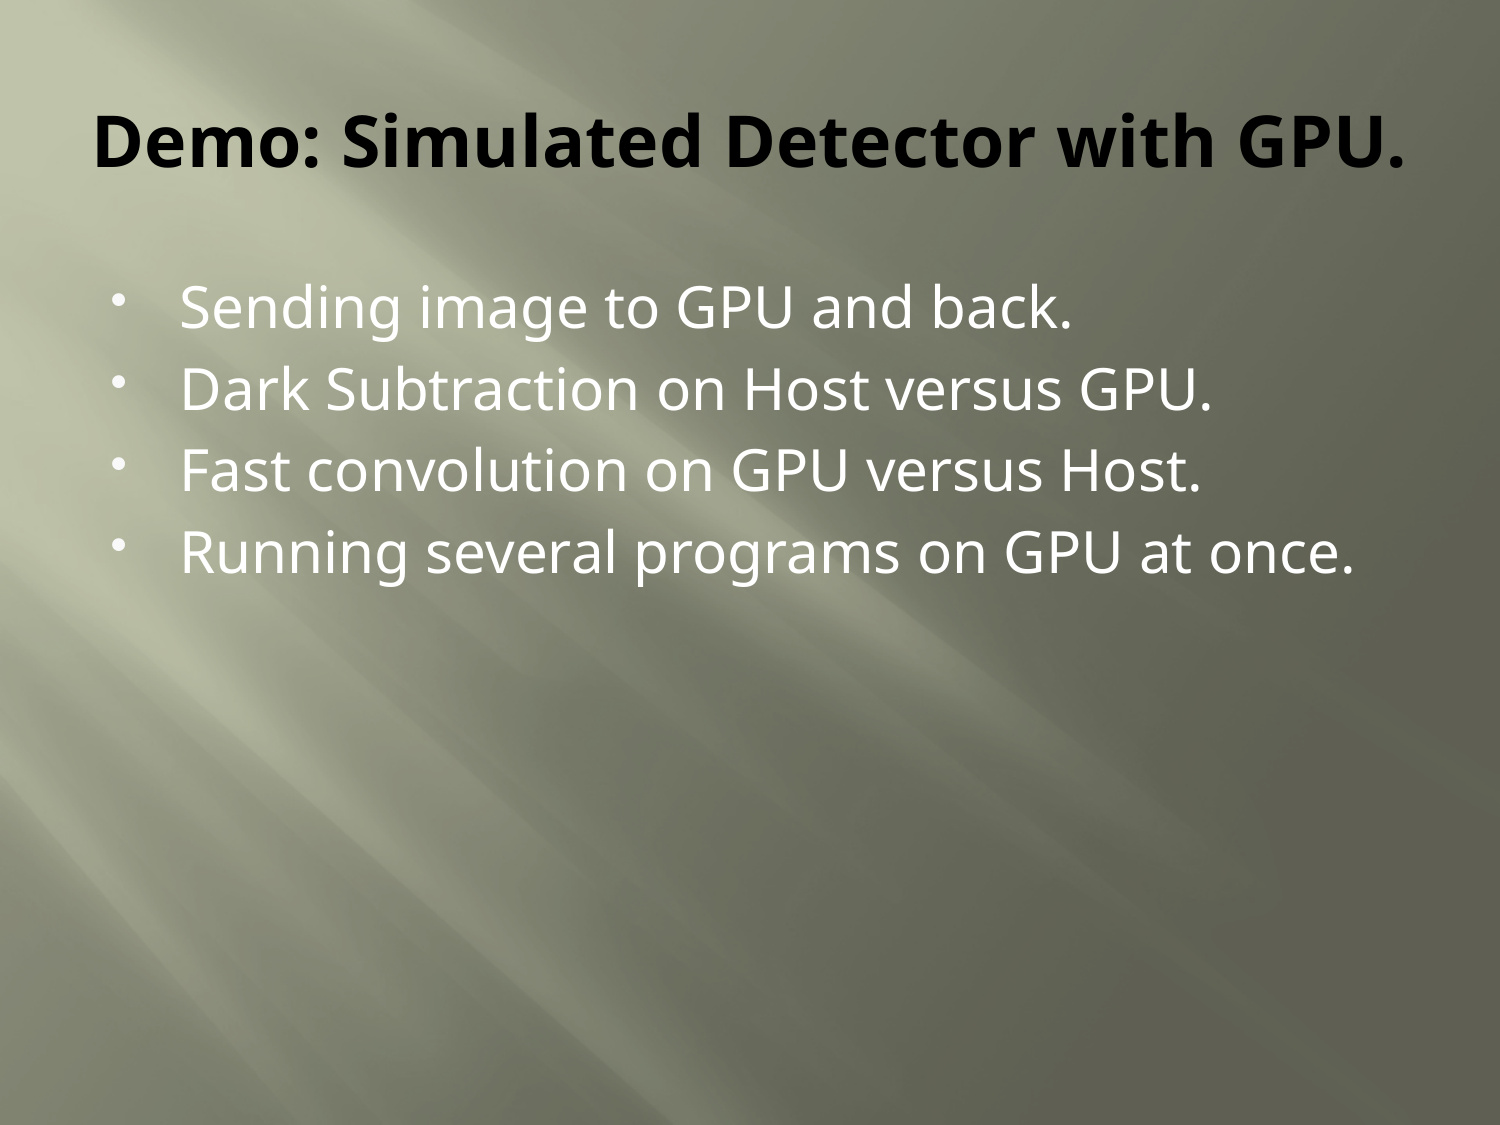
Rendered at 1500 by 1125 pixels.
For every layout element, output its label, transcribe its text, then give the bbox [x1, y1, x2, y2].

list Sending image to GPU and back. Dark Subtraction on Host versus GPU. Fast convolution on GPU versus Host. Running several programs on GPU at once. [75, 262, 1425, 1035]
title Demo: Simulated Detector with GPU. [75, 45, 1425, 233]
